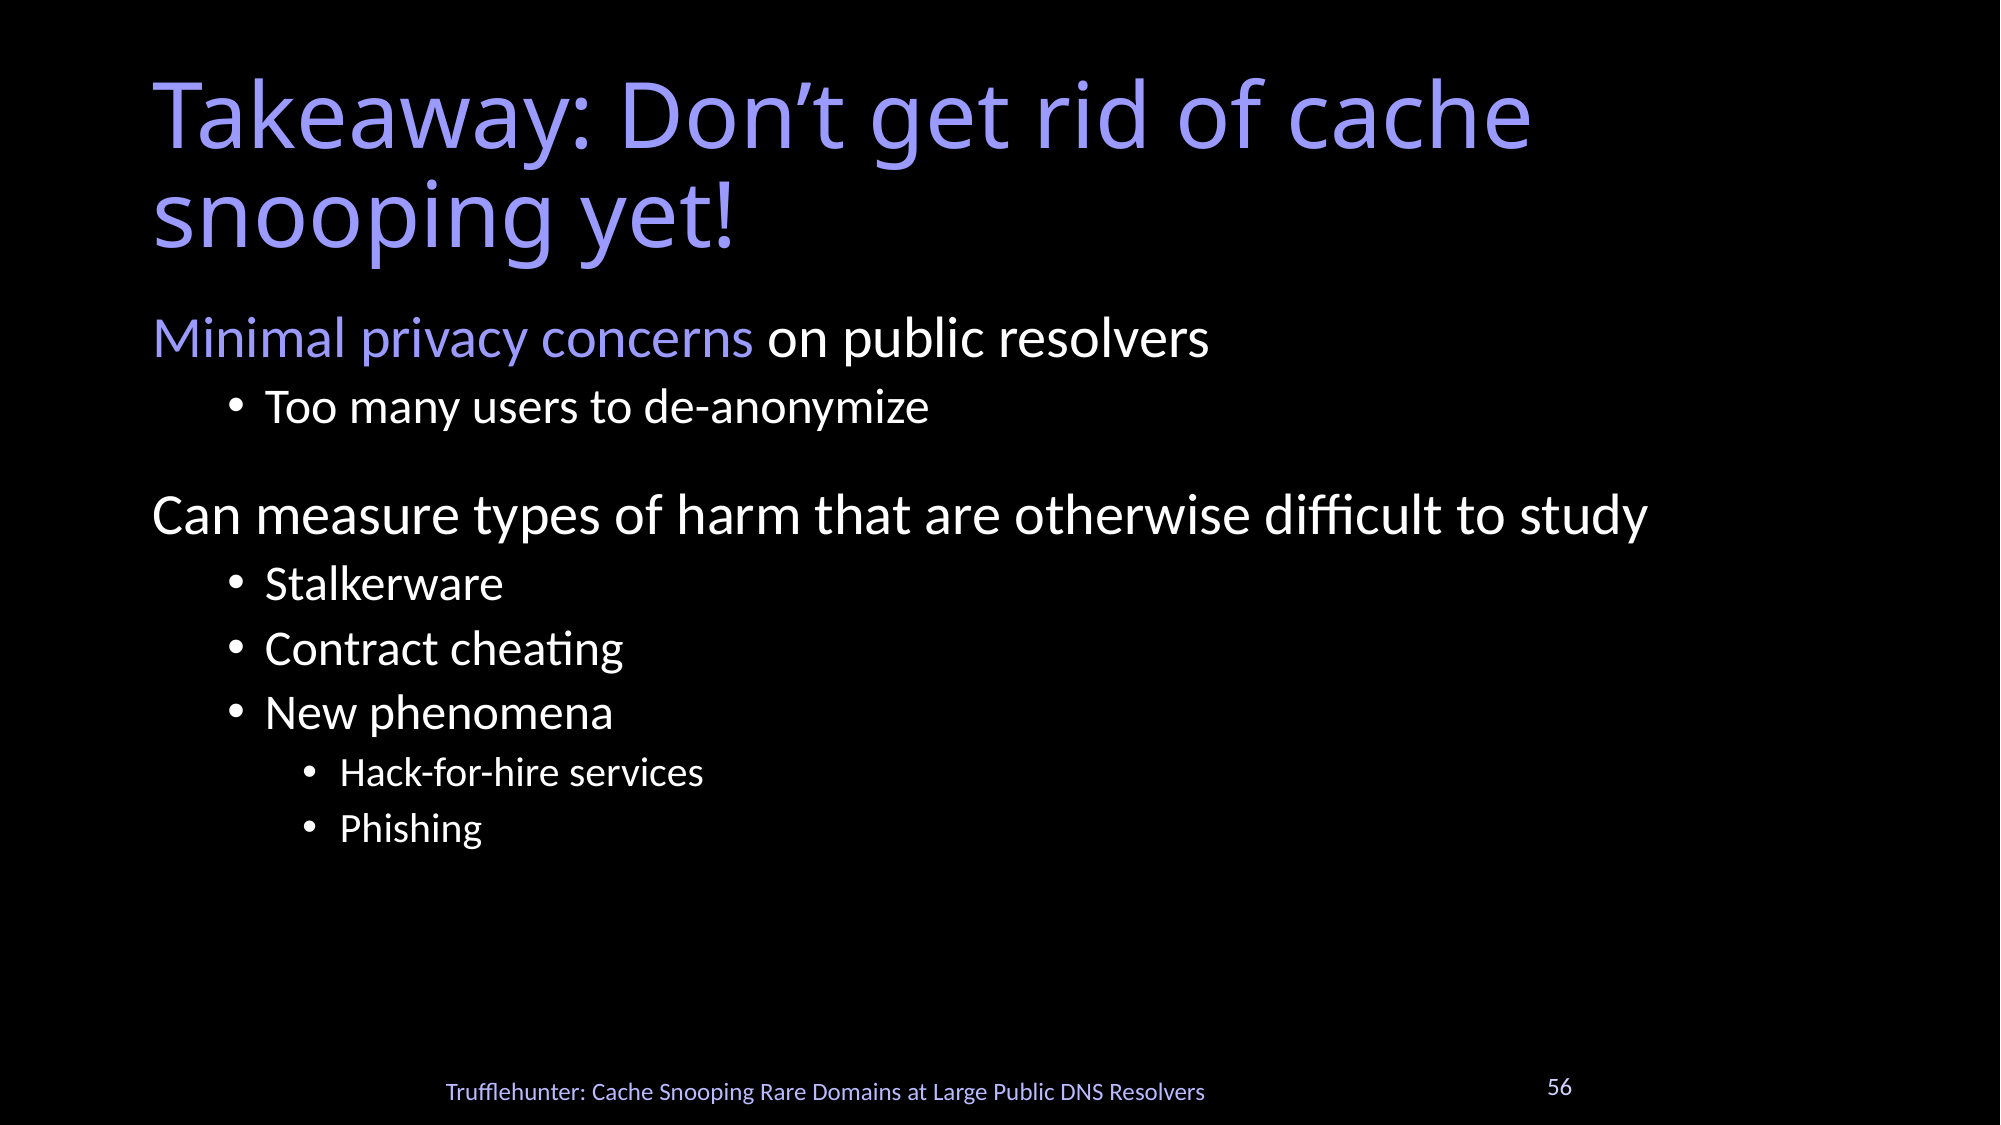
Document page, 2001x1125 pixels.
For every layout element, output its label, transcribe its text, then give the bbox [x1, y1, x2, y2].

list Minimal privacy concerns on public resolvers Too many users to de-anonymize Can measure types of harm that are otherwise difficult to study Stalkerware Contract cheating New phenomena Hack-for-hire services Phishing [137, 299, 1863, 1014]
title Takeaway: Don’t get rid of cache snooping yet! [137, 59, 1904, 278]
slide_number 56 [1137, 1055, 1588, 1116]
footer Trufflehunter: Cache Snooping Rare Domains at Large Public DNS Resolvers [412, 1060, 1240, 1121]
